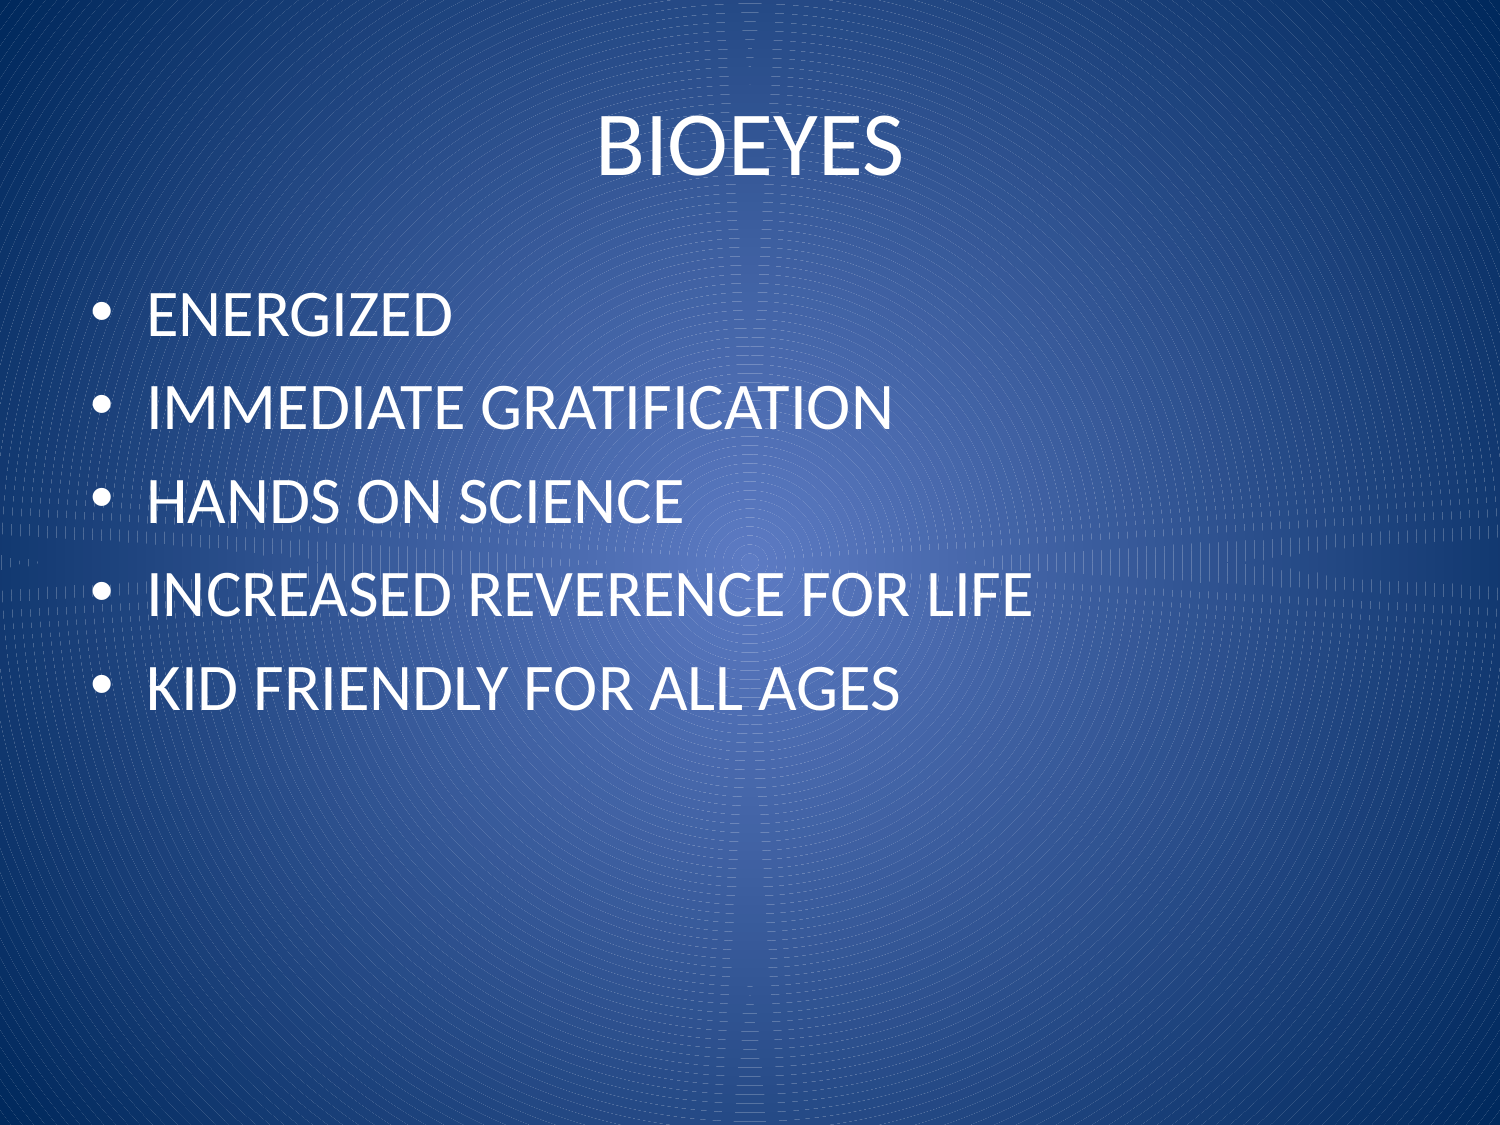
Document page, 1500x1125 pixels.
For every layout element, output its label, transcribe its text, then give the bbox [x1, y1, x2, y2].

title BIOEYES [75, 45, 1425, 233]
list ENERGIZED IMMEDIATE GRATIFICATION HANDS ON SCIENCE INCREASED REVERENCE FOR LIFE KID FRIENDLY FOR ALL AGES [75, 262, 1425, 1005]
